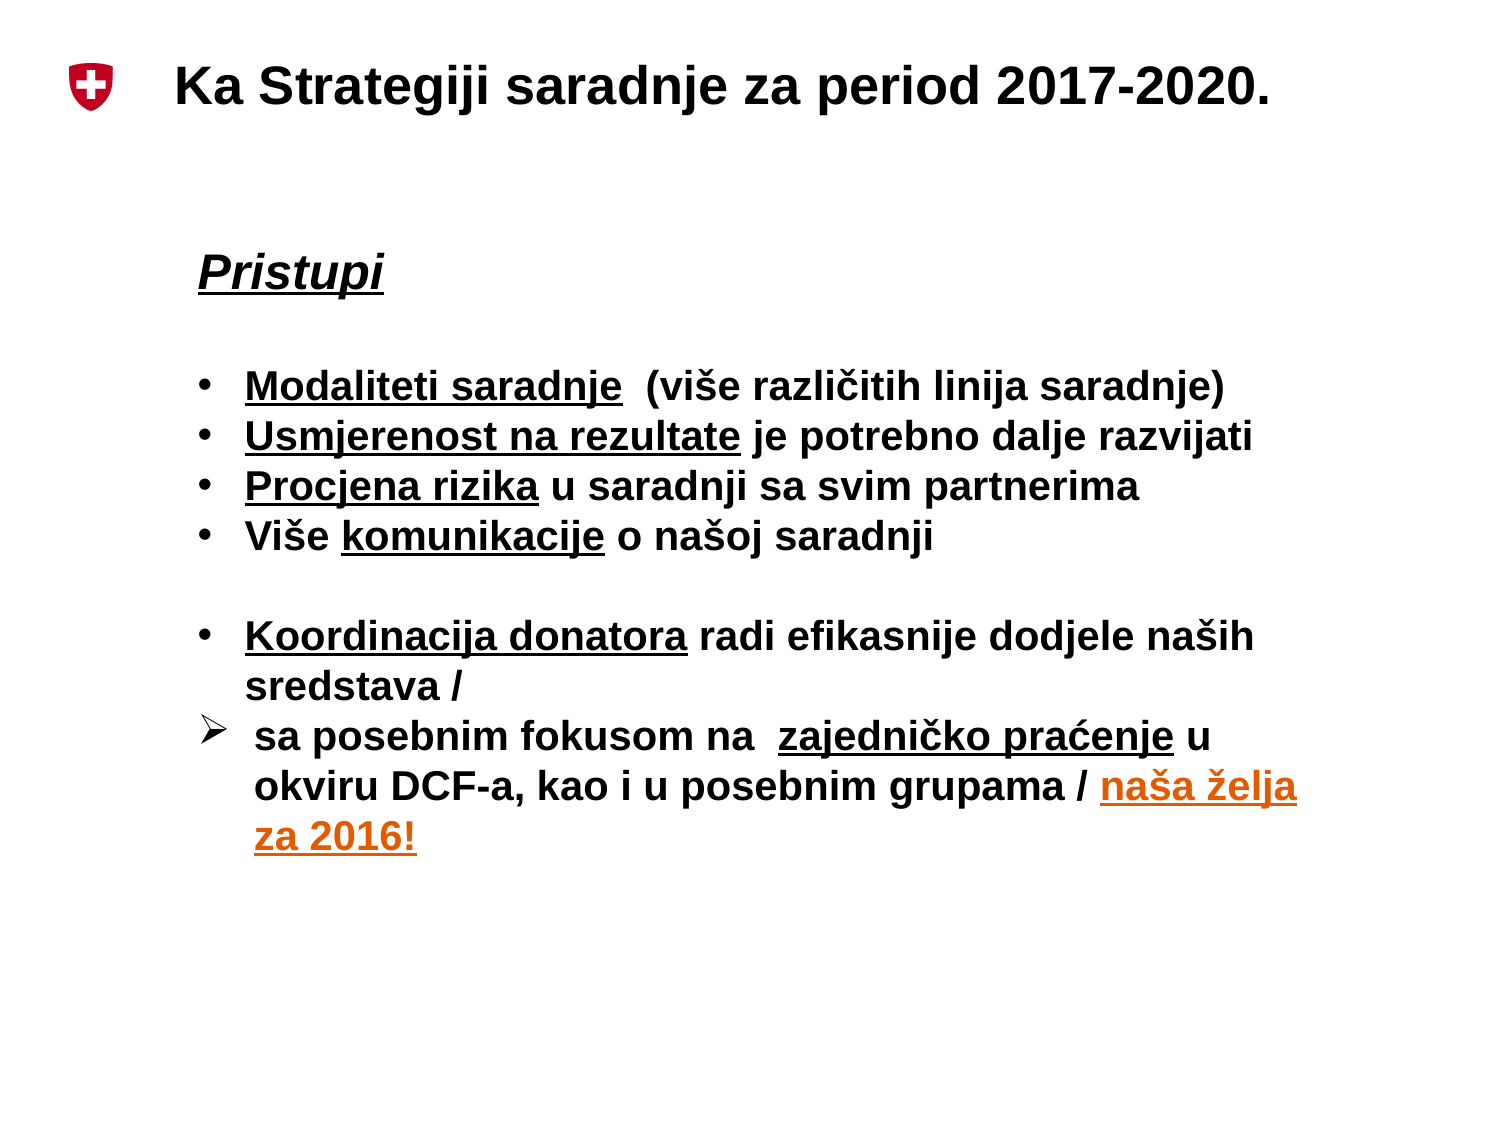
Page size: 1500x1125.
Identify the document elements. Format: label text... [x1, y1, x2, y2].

text_box Pristupi Modaliteti saradnje (više različitih linija saradnje) Usmjerenost na rezultate je potrebno dalje razvijati Procjena rizika u saradnji sa svim partnerima Više komunikacije o našoj saradnji Koordinacija donatora radi efikasnije dodjele naših sredstava / sa posebnim fokusom na zajedničko praćenje u okviru DCF-a, kao i u posebnim grupama / naša želja za 2016! [182, 231, 1353, 927]
picture [69, 63, 113, 111]
title Ka Strategiji saradnje za period 2017-2020. [159, 42, 1412, 124]
